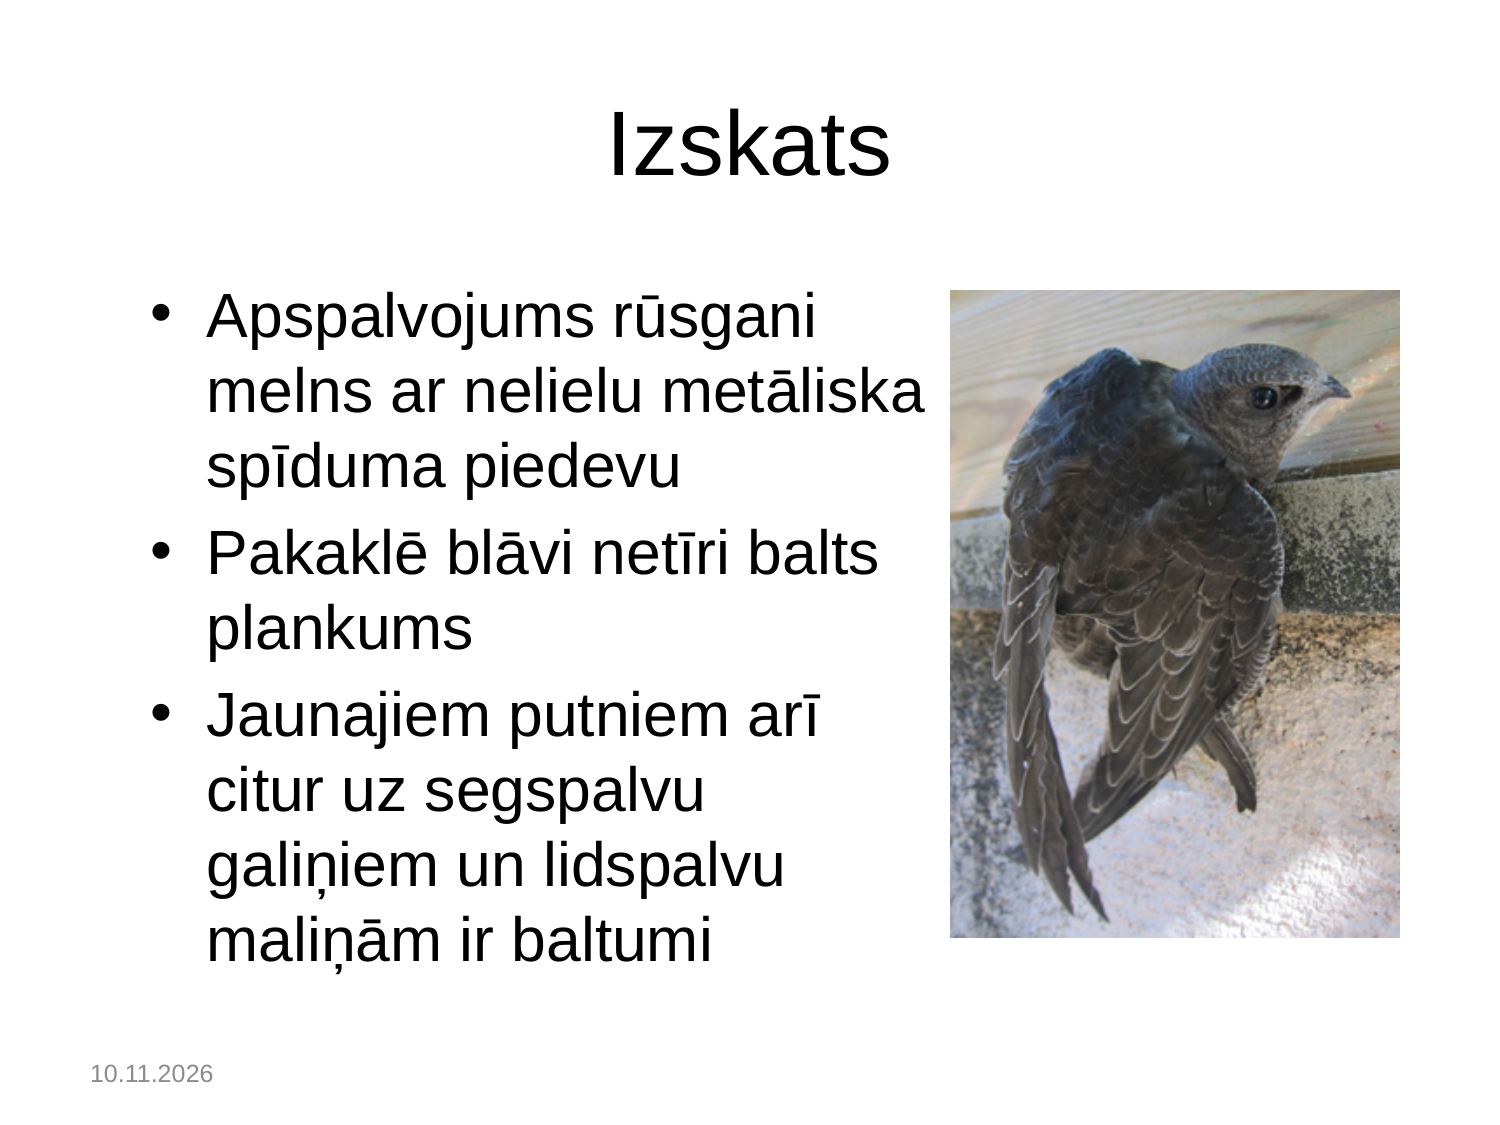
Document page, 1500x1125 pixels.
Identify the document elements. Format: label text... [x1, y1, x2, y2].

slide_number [75, 1042, 425, 1103]
title Izskats [74, 44, 1426, 233]
picture [950, 290, 1400, 939]
list Apspalvojums rūsgani melns ar nelielu metāliska spīduma piedevu Pakaklē blāvi netīri balts plankums Jaunajiem putniem arī citur uz segspalvu galiņiem un lidspalvu maliņām ir baltumi [135, 266, 963, 1024]
